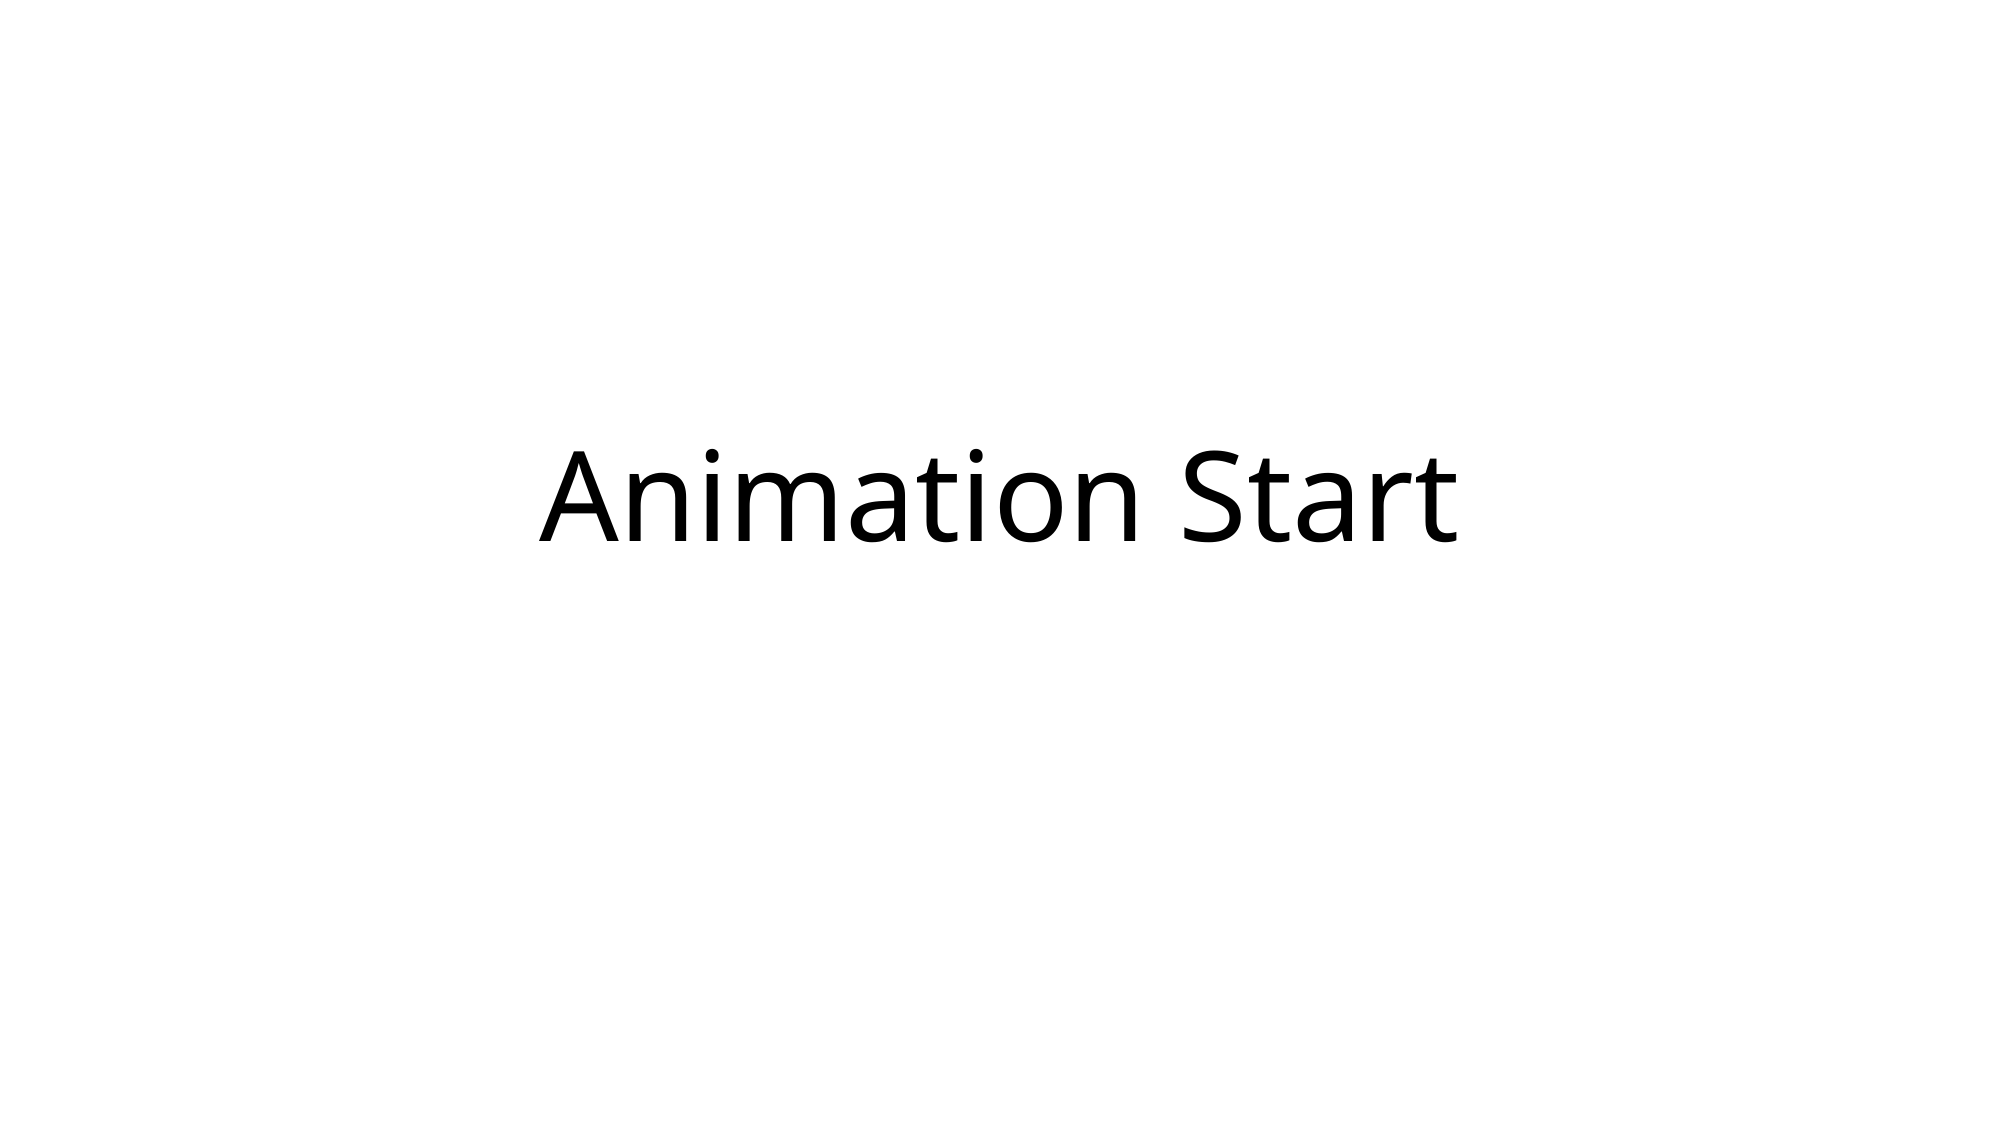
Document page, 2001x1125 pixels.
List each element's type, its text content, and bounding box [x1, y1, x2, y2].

title Animation Start [249, 184, 1750, 576]
